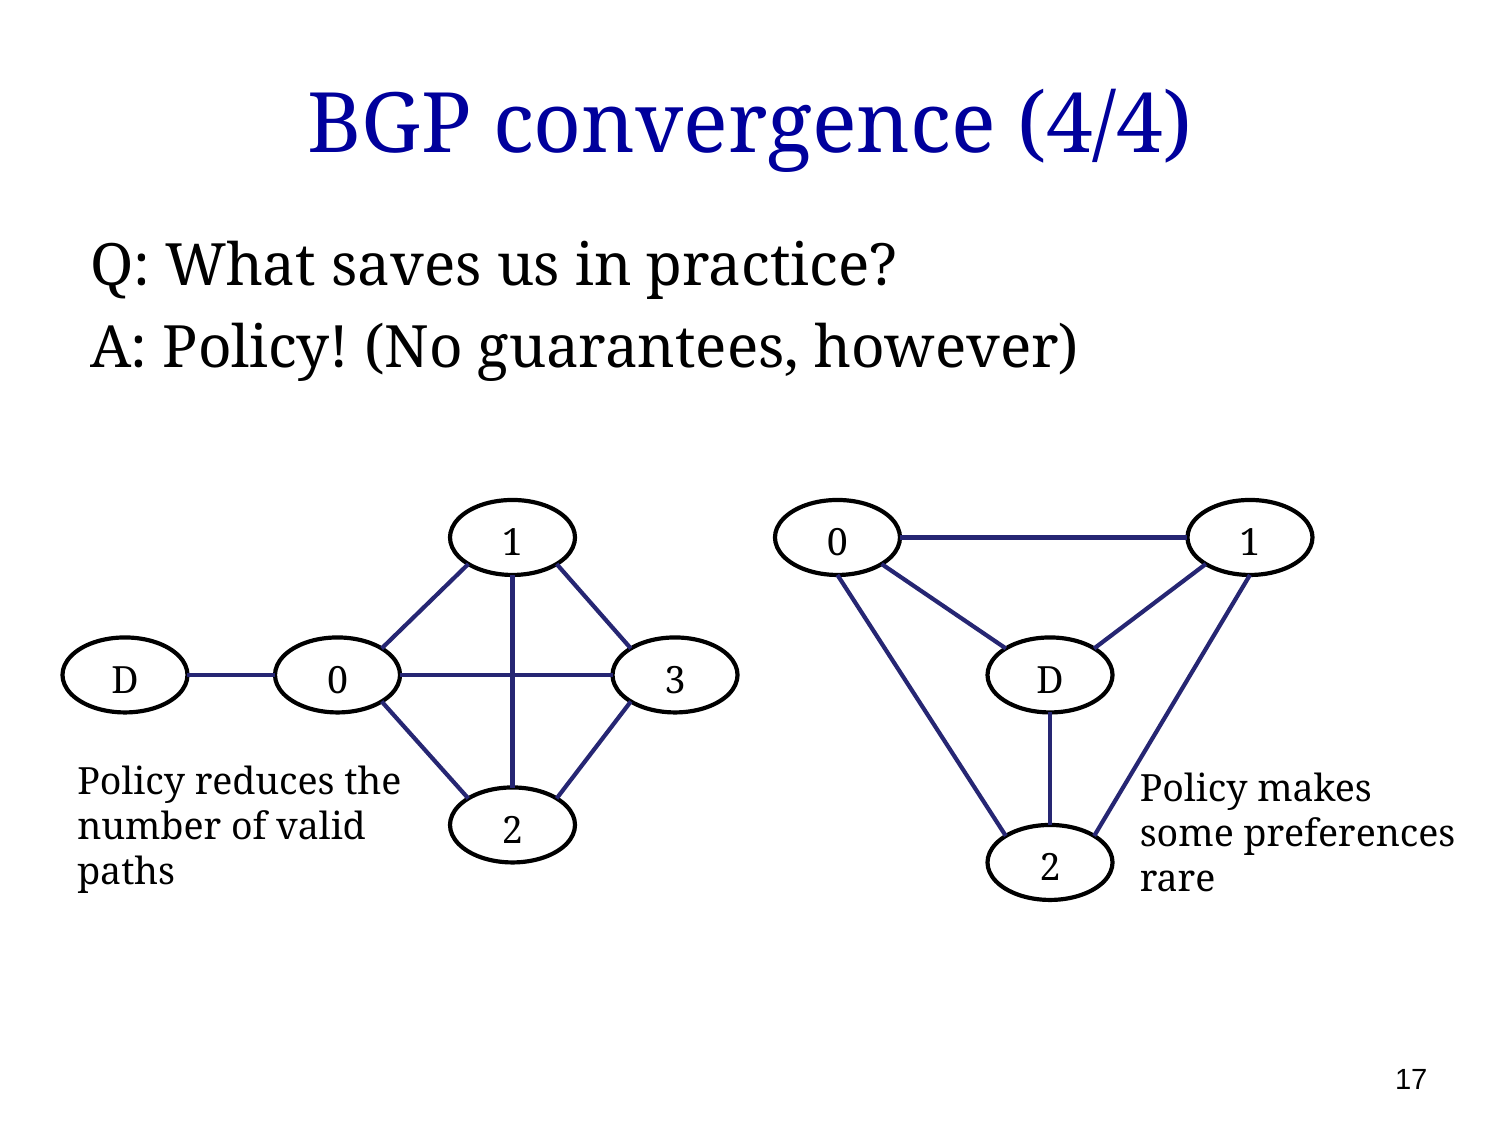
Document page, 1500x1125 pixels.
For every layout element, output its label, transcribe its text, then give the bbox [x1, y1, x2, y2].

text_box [1041, 627, 1303, 784]
text_box 2 [987, 824, 1113, 900]
text_box 0 [774, 499, 900, 575]
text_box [901, 546, 987, 619]
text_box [1107, 550, 1193, 625]
text_box Policy makes some preferences rare [1125, 756, 1475, 907]
text_box Policy reduces the number of valid paths [62, 749, 463, 900]
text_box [790, 620, 1053, 790]
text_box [382, 562, 468, 650]
text_box 1 [450, 499, 576, 575]
slide_number 17 [1092, 1024, 1443, 1103]
text_box 0 [275, 637, 400, 713]
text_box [551, 568, 637, 644]
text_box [544, 712, 643, 788]
text_box 1 [1187, 499, 1313, 575]
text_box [376, 706, 474, 794]
title BGP convergence (4/4) [74, 47, 1426, 191]
text_box D [62, 637, 188, 713]
list Q: What saves us in practice? A: Policy! (No guarantees, however) [74, 219, 1426, 413]
text_box 3 [612, 637, 738, 713]
text_box 2 [463, 787, 576, 863]
